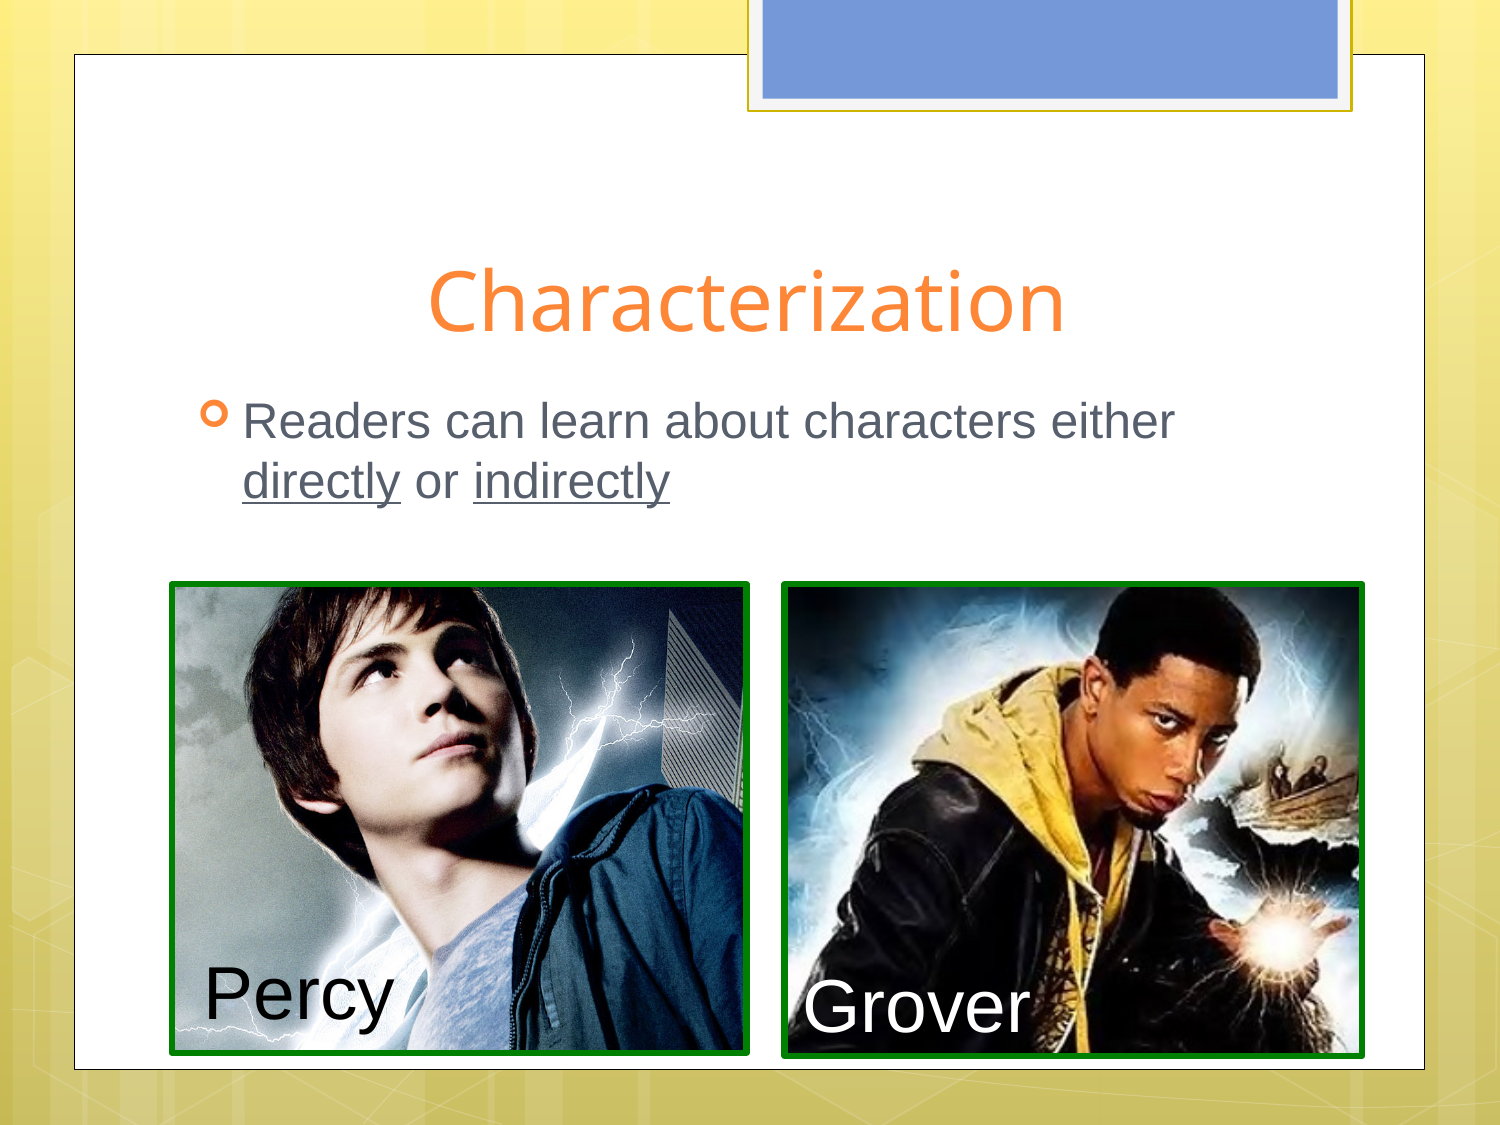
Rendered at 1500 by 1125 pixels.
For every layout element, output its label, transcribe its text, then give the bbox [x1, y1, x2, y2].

picture [787, 587, 1360, 1053]
picture [174, 587, 744, 1050]
title Characterization [171, 168, 1324, 357]
list Readers can learn about characters either directly or indirectly [171, 381, 1283, 957]
